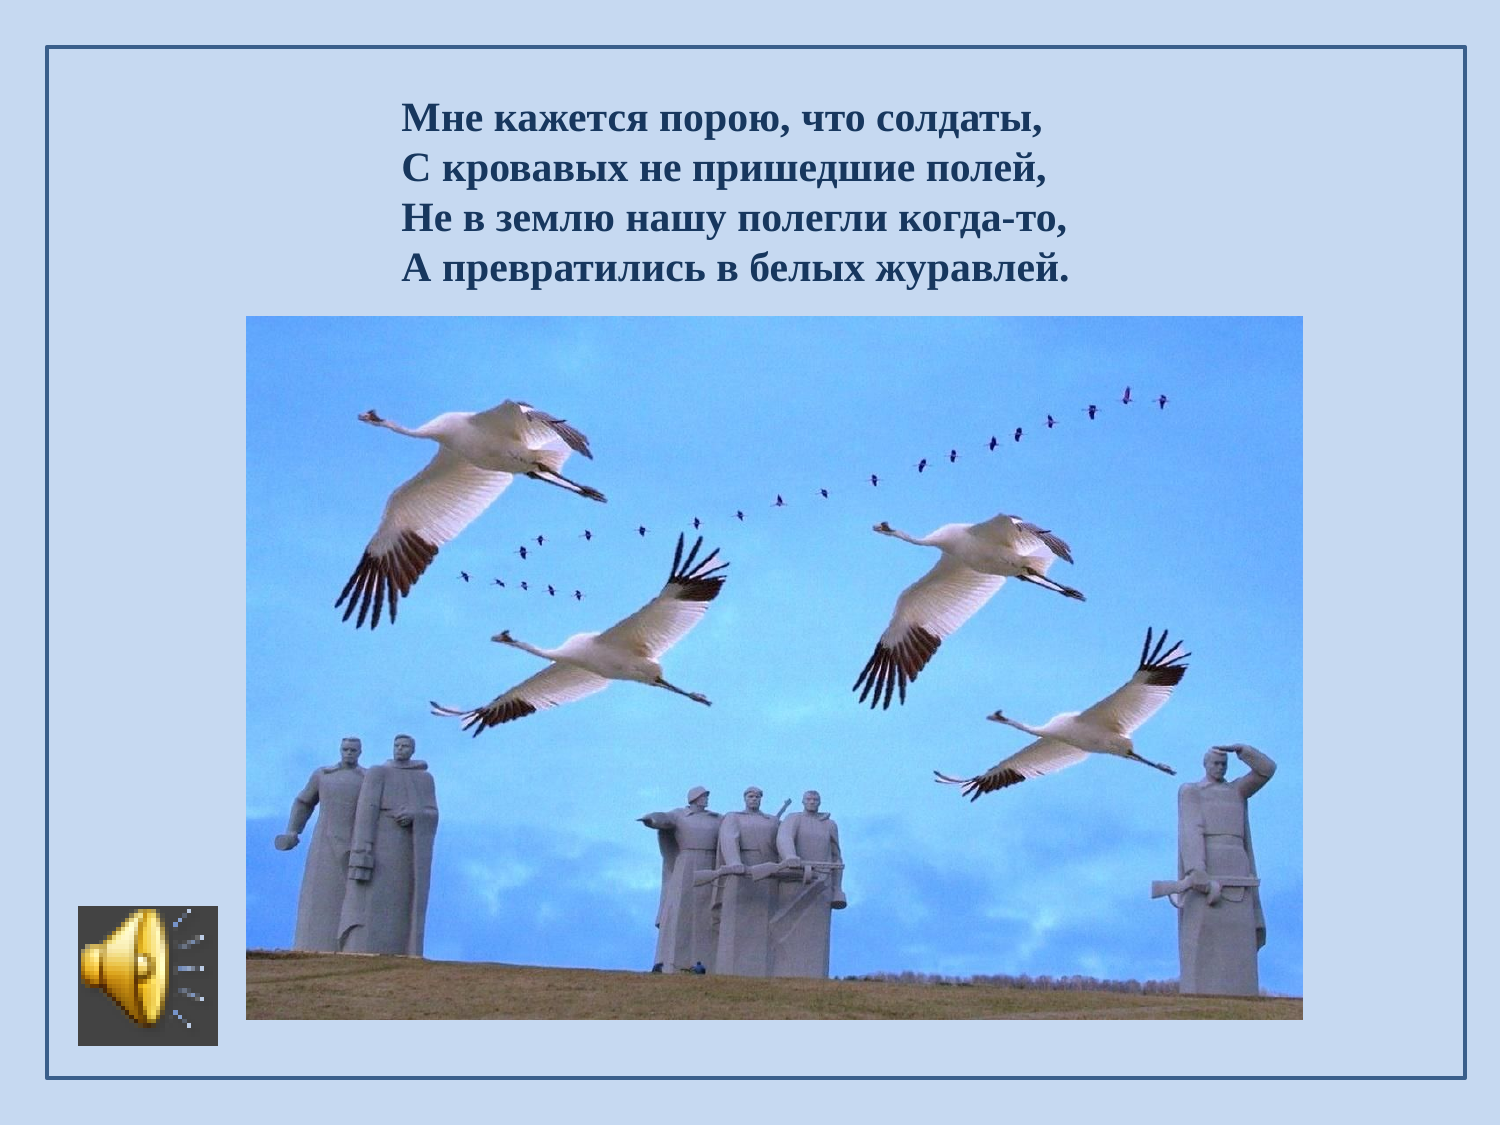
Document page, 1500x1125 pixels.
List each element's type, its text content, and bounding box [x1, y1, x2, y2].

text_box [45, 45, 1467, 1080]
picture [245, 316, 1303, 1020]
text_box Мне кажется порою, что солдаты, С кровавых не пришедшие полей, Не в землю нашу полегли когда-то, А превратились в белых журавлей. [386, 81, 1137, 297]
picture [76, 904, 219, 1047]
